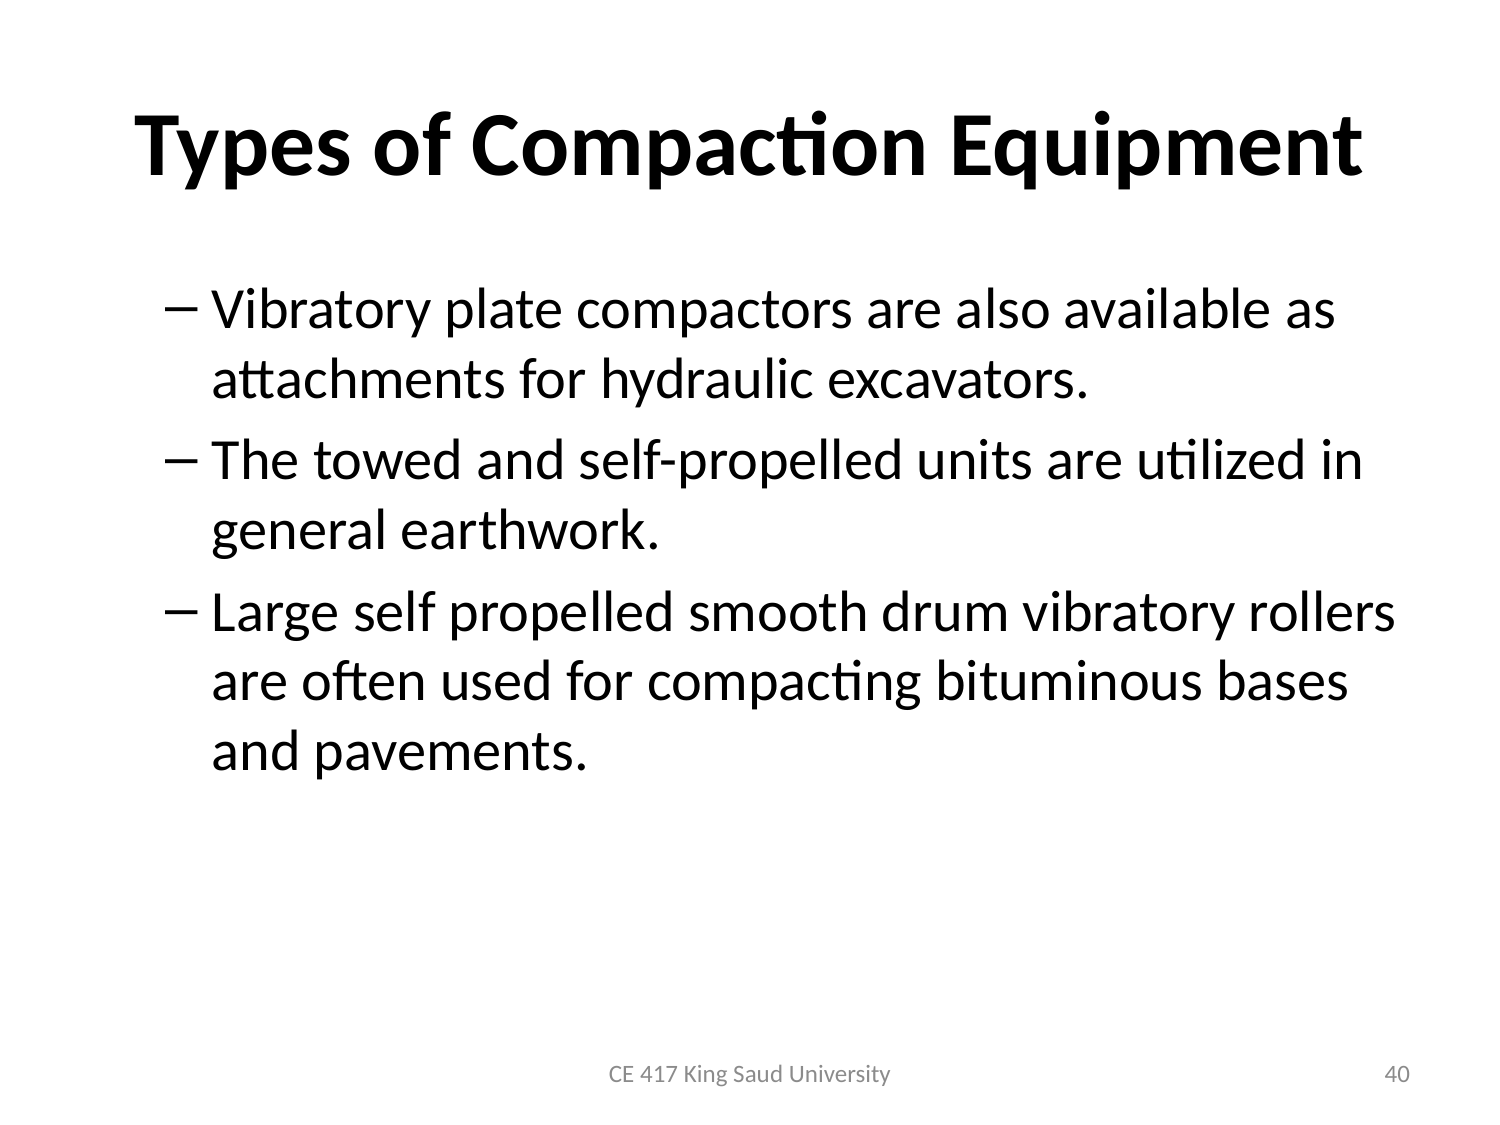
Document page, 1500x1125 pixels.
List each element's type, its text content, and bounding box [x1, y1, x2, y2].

list Vibratory plate compactors are also available as attachments for hydraulic excavators. The towed and self-propelled units are utilized in general earthwork. Large self propelled smooth drum vibratory rollers are often used for compacting bituminous bases and pavements. [75, 262, 1425, 1005]
footer CE 417 King Saud University [512, 1042, 988, 1103]
title Types of Compaction Equipment [75, 45, 1425, 233]
slide_number 40 [1074, 1042, 1425, 1103]
